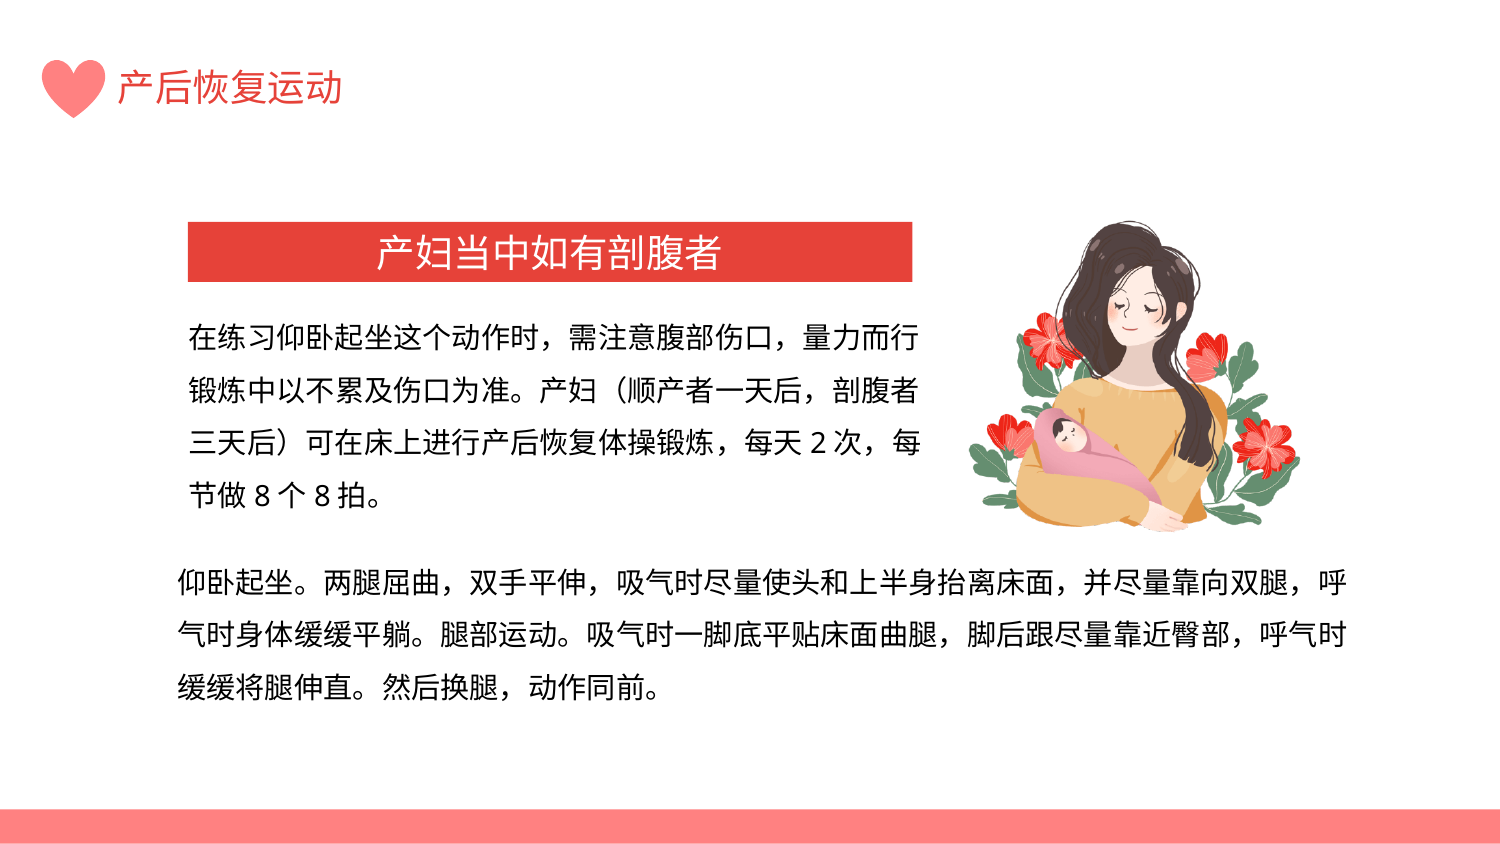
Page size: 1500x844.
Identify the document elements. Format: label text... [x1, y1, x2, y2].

picture [962, 214, 1313, 547]
text_box 仰卧起坐。两腿屈曲，双手平伸，吸气时尽量使头和上半身抬离床面，并尽量靠向双腿，呼气时身体缓缓平躺。腿部运动。吸气时一脚底平贴床面曲腿，脚后跟尽量靠近臀部，呼气时缓缓将腿伸直。然后换腿，动作同前。 [162, 539, 1387, 712]
text_box 在练习仰卧起坐这个动作时，需注意腹部伤口，量力而行锻炼中以不累及伤口为准。产妇（顺产者一天后，剖腹者三天后）可在床上进行产后恢复体操锻炼，每天2次，每节做8个8拍。 [173, 294, 943, 520]
text_box 产妇当中如有剖腹者 [187, 221, 913, 282]
